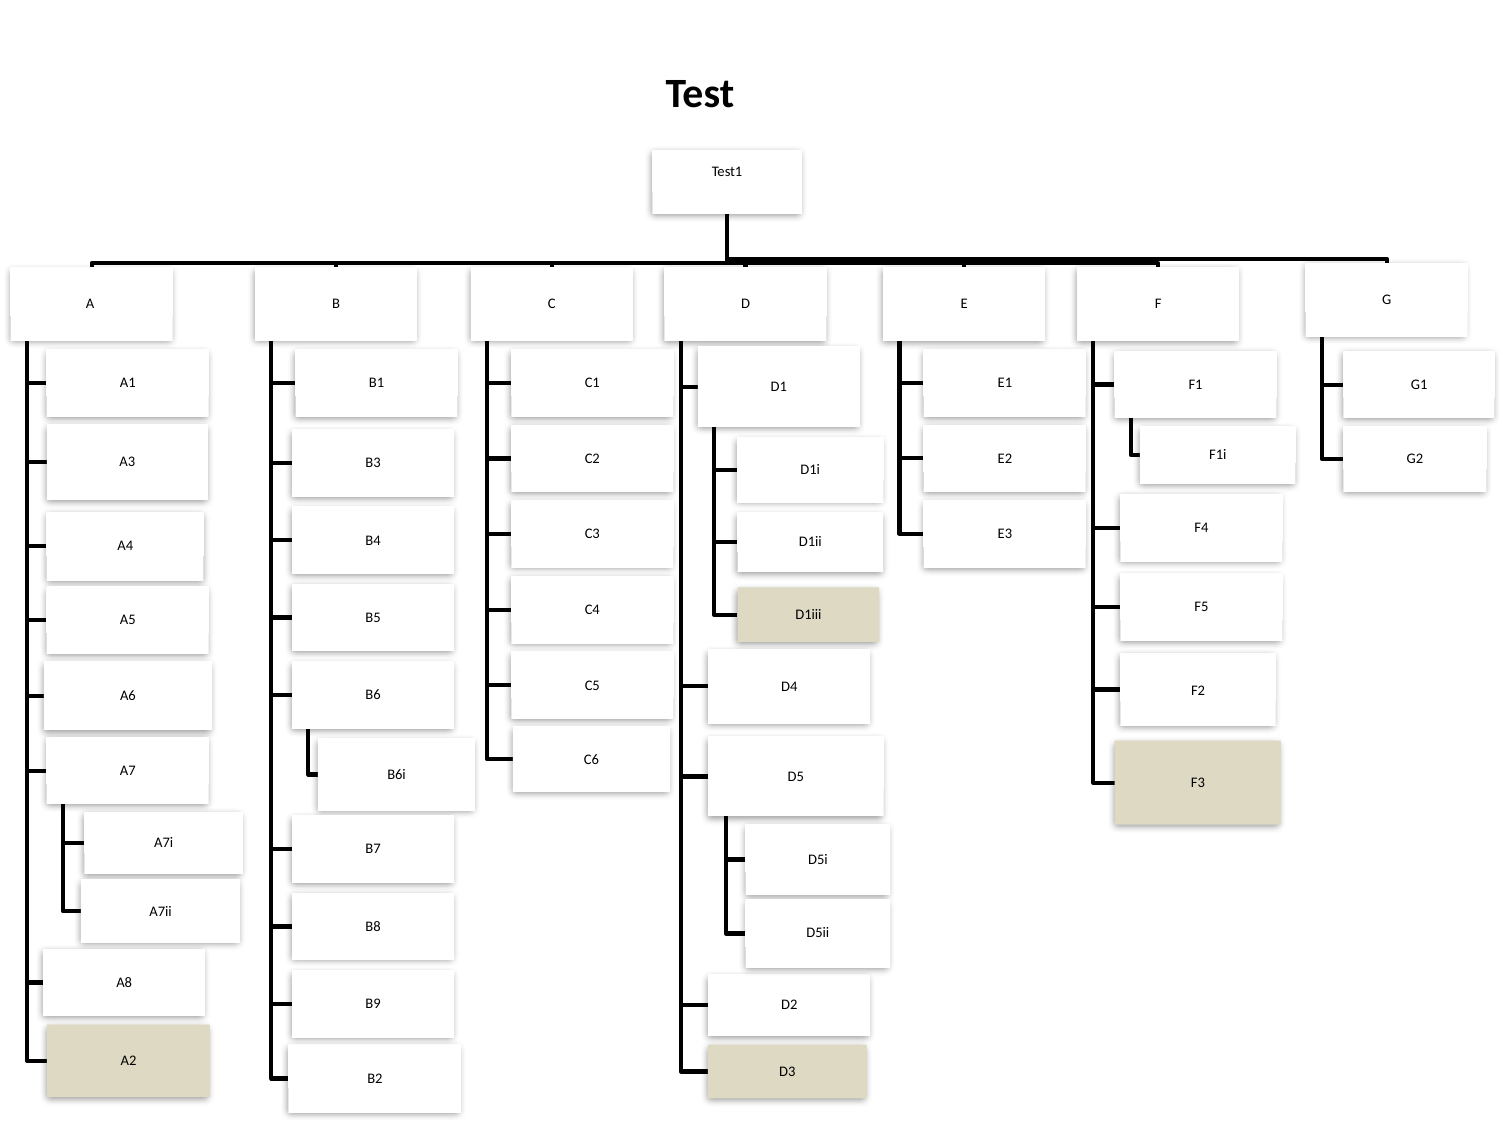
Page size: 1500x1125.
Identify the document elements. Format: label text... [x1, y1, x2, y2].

title Test [75, 45, 1325, 135]
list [0, 137, 1500, 1113]
